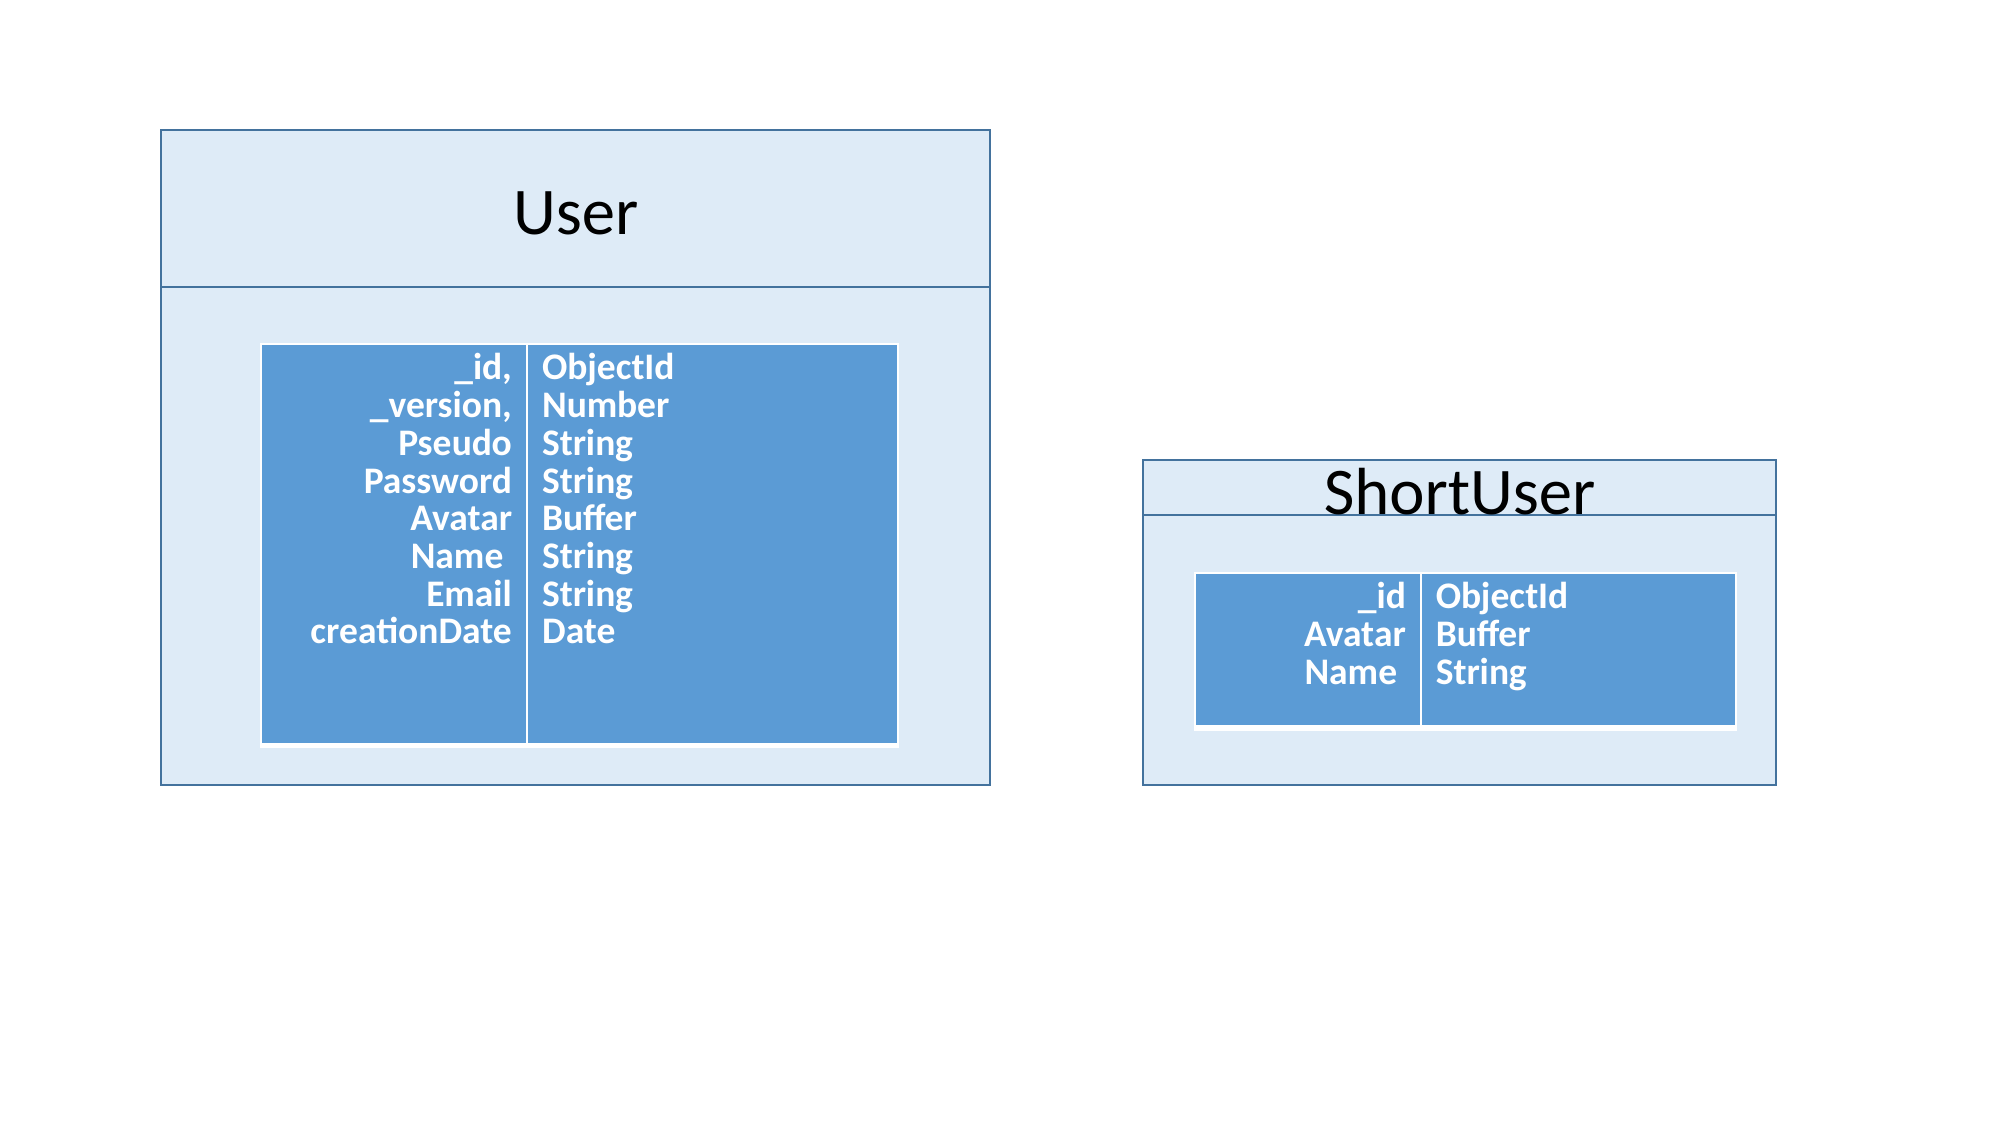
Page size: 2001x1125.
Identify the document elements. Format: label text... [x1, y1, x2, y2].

table_header ObjectId Buffer String [1422, 574, 1735, 725]
text_box [1142, 516, 1777, 786]
table_header _id Avatar Name [1196, 574, 1420, 725]
text_box [160, 288, 991, 786]
table_header _id, _version, Pseudo Password Avatar Name Email creationDate [262, 345, 526, 743]
table_header ObjectId Number String String Buffer String String Date [528, 345, 897, 743]
text_box User [160, 129, 991, 288]
text_box ShortUser [1142, 459, 1777, 516]
